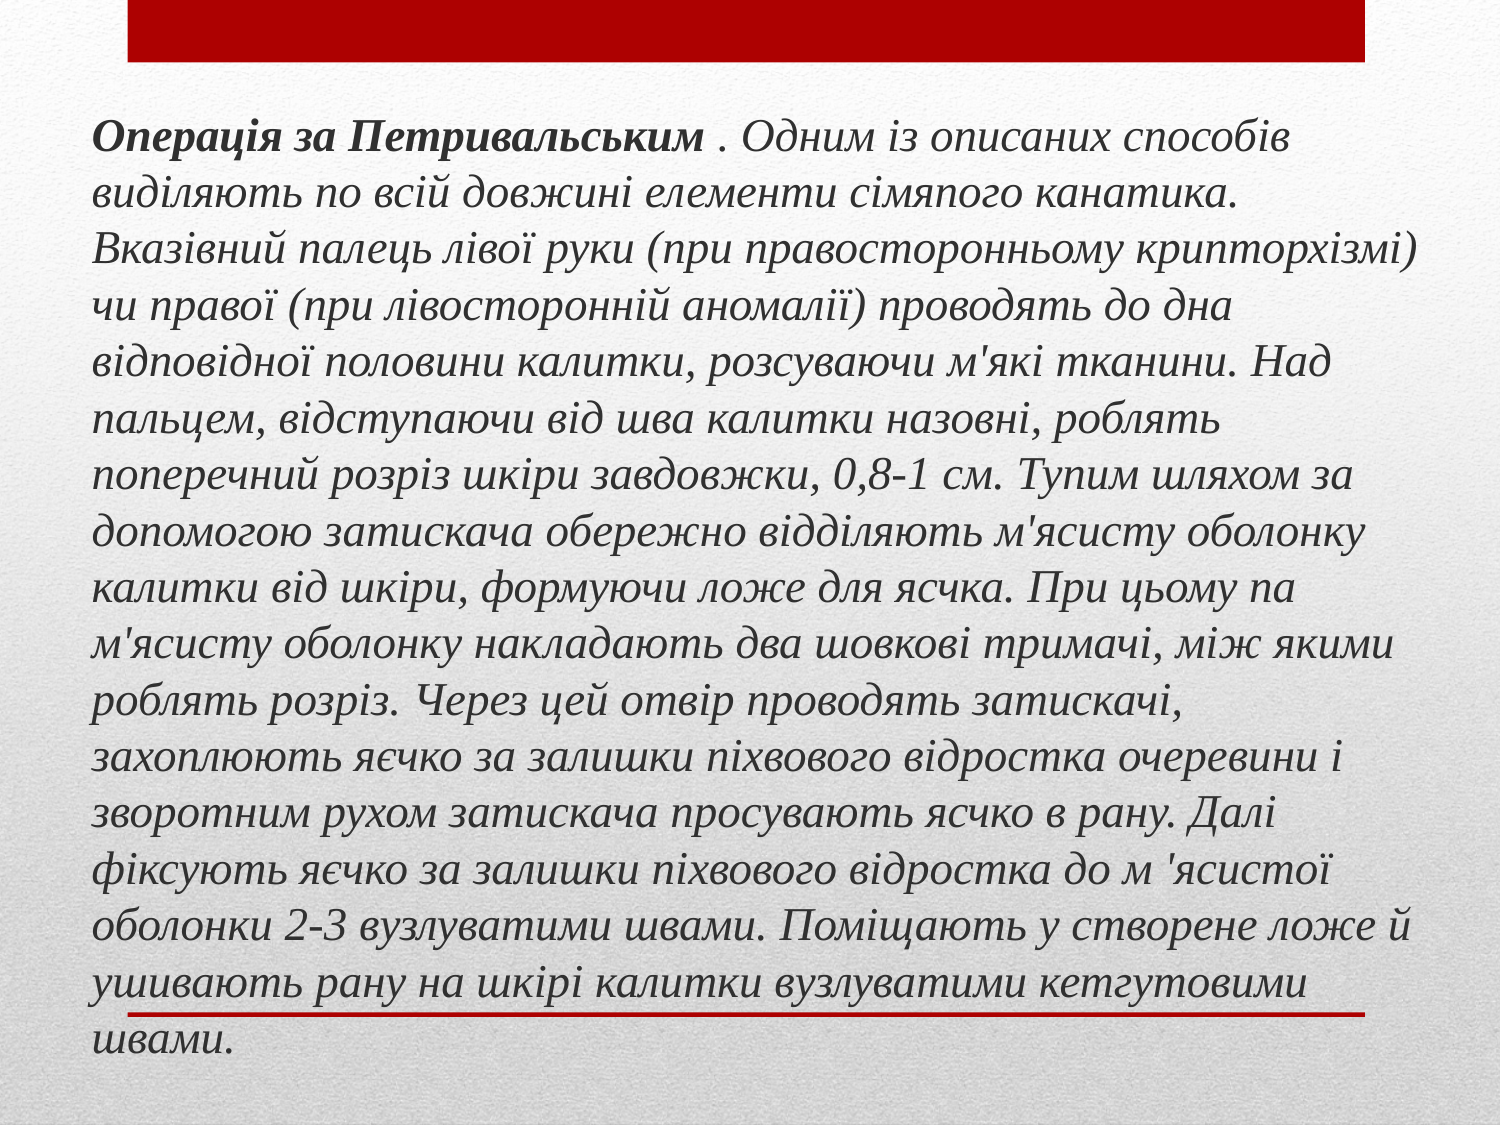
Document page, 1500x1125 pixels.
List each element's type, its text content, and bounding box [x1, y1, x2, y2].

list Операція за Петривальським . Одним із описаних способів виділяють по всій довжині елементи сімяпого канатика. Вказівний палець лівої руки (при правосторонньому крипторхізмі) чи правої (при лівосторонній аномалії) проводять до дна відповідної половини калитки, розсуваючи м'які тканини. Над пальцем, відступаючи від шва калитки назовні, роблять поперечний розріз шкіри завдовжки, 0,8-1 см. Тупим шляхом за допомогою затискача обережно відділяють м'ясисту оболонку калитки від шкіри, формуючи ложе для ясчка. При цьому па м'ясисту оболонку накладають два шовкові тримачі, між якими роблять розріз. Через цей отвір проводять затискачі, захоплюють яєчко за залишки піхвового відростка очеревини і зворотним рухом затискача просувають ясчко в рану. Далі фіксують яєчко за залишки піхвового відростка до м 'ясистої оболонки 2-3 вузлуватими швами. Поміщають у створене ложе й ушивають рану на шкірі калитки вузлуватими кетгутовими швами. [76, 30, 1459, 1071]
